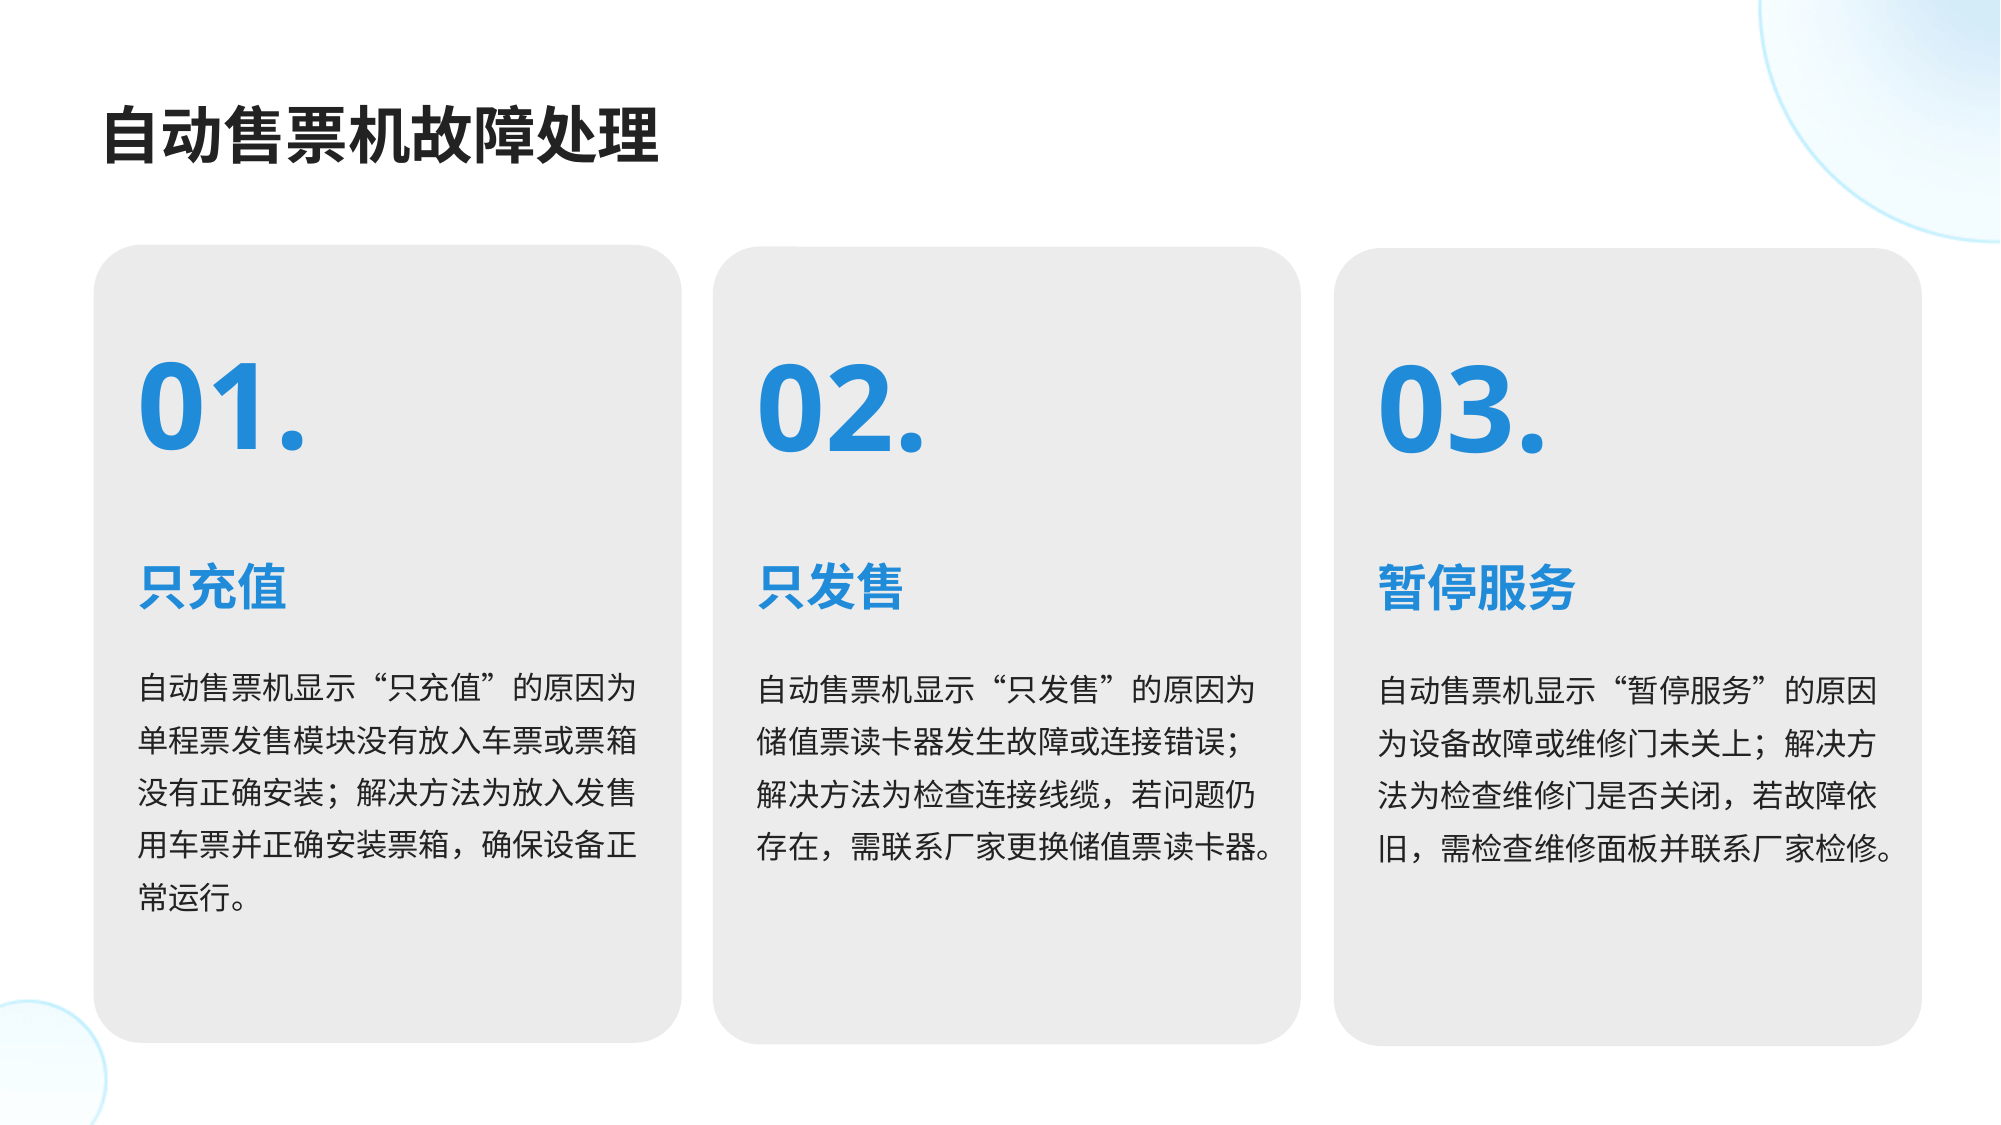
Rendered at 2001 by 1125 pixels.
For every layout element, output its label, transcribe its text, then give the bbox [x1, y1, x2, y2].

text_box 自动售票机显示“暂停服务”的原因为设备故障或维修门未关上；解决方法为检查维修门是否关闭，若故障依旧，需检查维修面板并联系厂家检修。 [1377, 656, 1878, 958]
text_box 自动售票机显示“只充值”的原因为单程票发售模块没有放入车票或票箱没有正确安装；解决方法为放入发售用车票并正确安装票箱，确保设备正常运行。 [137, 653, 638, 955]
text_box 只发售 [756, 524, 1257, 616]
text_box [712, 246, 1301, 1045]
text_box 暂停服务 [1377, 524, 1878, 617]
text_box 只充值 [137, 524, 638, 616]
picture [0, 0, 2001, 1125]
text_box 01. [137, 271, 465, 474]
text_box 自动售票机故障处理 [78, 43, 1922, 194]
text_box [1333, 248, 1922, 1047]
text_box 03. [1377, 274, 1878, 477]
text_box 自动售票机显示“只发售”的原因为储值票读卡器发生故障或连接错误；解决方法为检查连接线缆，若问题仍存在，需联系厂家更换储值票读卡器。 [756, 655, 1257, 957]
text_box 02. [756, 273, 1084, 476]
text_box [93, 244, 682, 1043]
